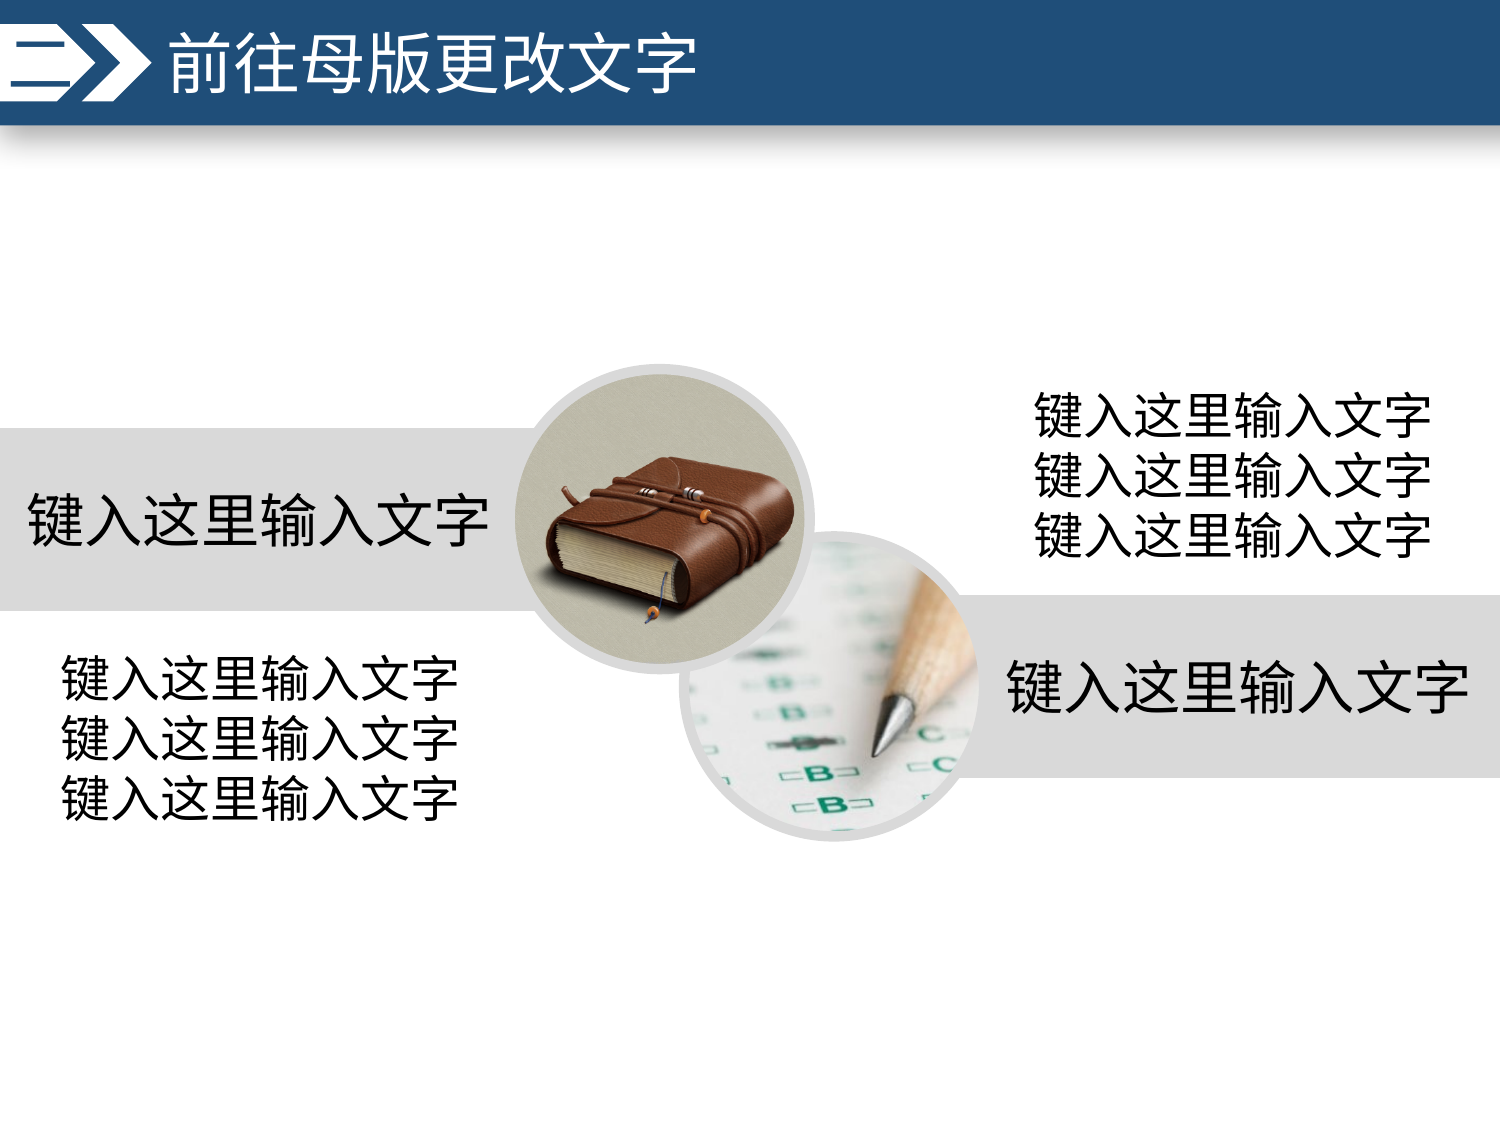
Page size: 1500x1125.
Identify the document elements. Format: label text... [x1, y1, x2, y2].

text_box 键入这里输入文字键入这里输入文字键入这里输入文字 [45, 670, 493, 835]
text_box 键入这里输入文字键入这里输入文字键入这里输入文字 [1018, 376, 1467, 536]
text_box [684, 536, 1500, 837]
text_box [0, 369, 810, 670]
